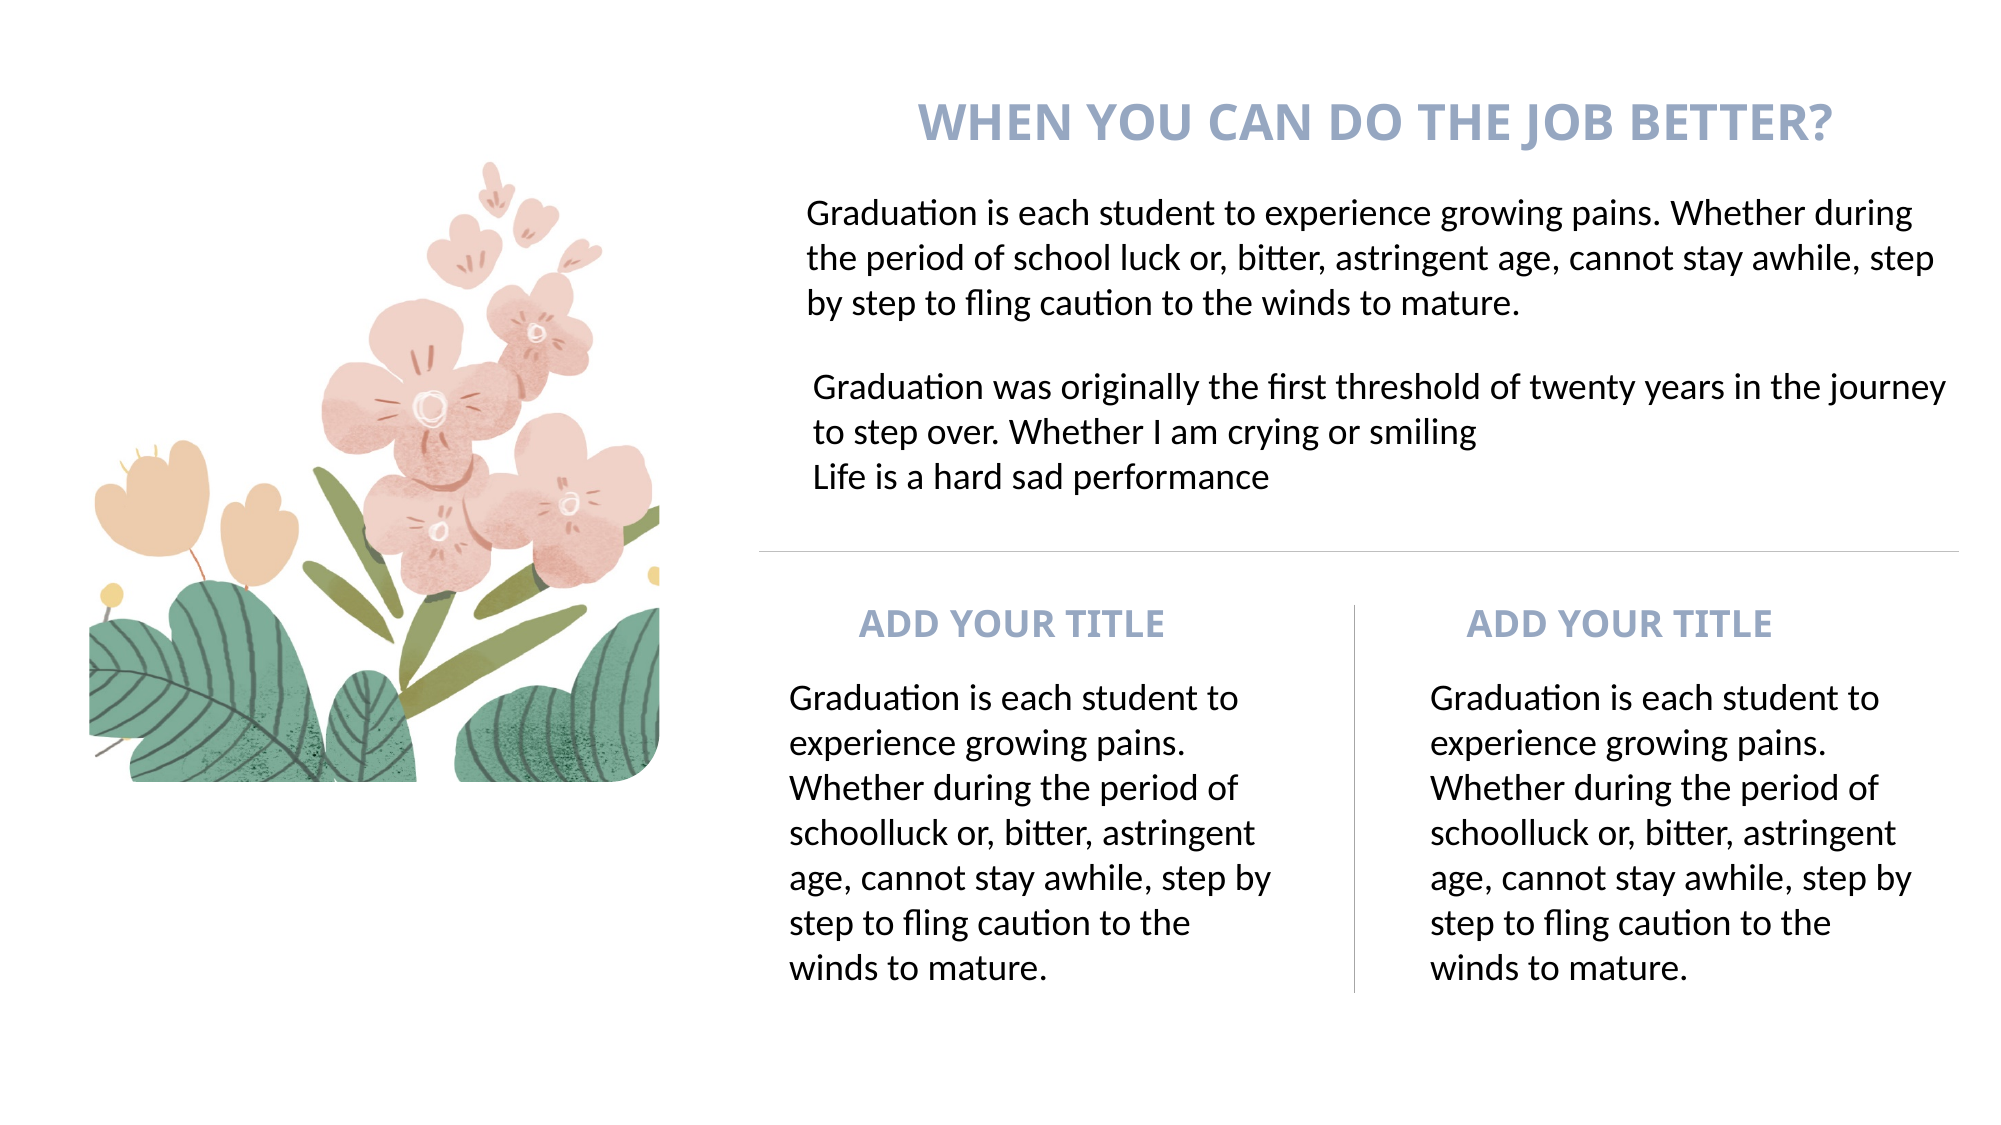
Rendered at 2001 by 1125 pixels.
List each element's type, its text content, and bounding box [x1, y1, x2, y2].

text_box Graduation was originally the first threshold of twenty years in the journey to step over. Whether I am crying or smiling Life is a hard sad performance [798, 354, 1971, 550]
text_box Graduation is each student to experience growing pains. Whether during the period of schoolluck or, bitter, astringent age, cannot stay awhile, step by step to fling caution to the winds to mature. [1415, 665, 1940, 996]
picture [89, 38, 660, 782]
text_box WHEN YOU CAN DO THE JOB BETTER? [904, 83, 1849, 158]
text_box ADD YOUR TITLE [1451, 592, 1789, 653]
text_box ADD YOUR TITLE [844, 592, 1181, 653]
text_box Graduation is each student to experience growing pains. Whether during the period of schoolluck or, bitter, astringent age, cannot stay awhile, step by step to fling caution to the winds to mature. [774, 665, 1299, 996]
text_box Graduation is each student to experience growing pains. Whether during the period of school luck or, bitter, astringent age, cannot stay awhile, step by step to fling caution to the winds to mature. [791, 180, 1960, 331]
